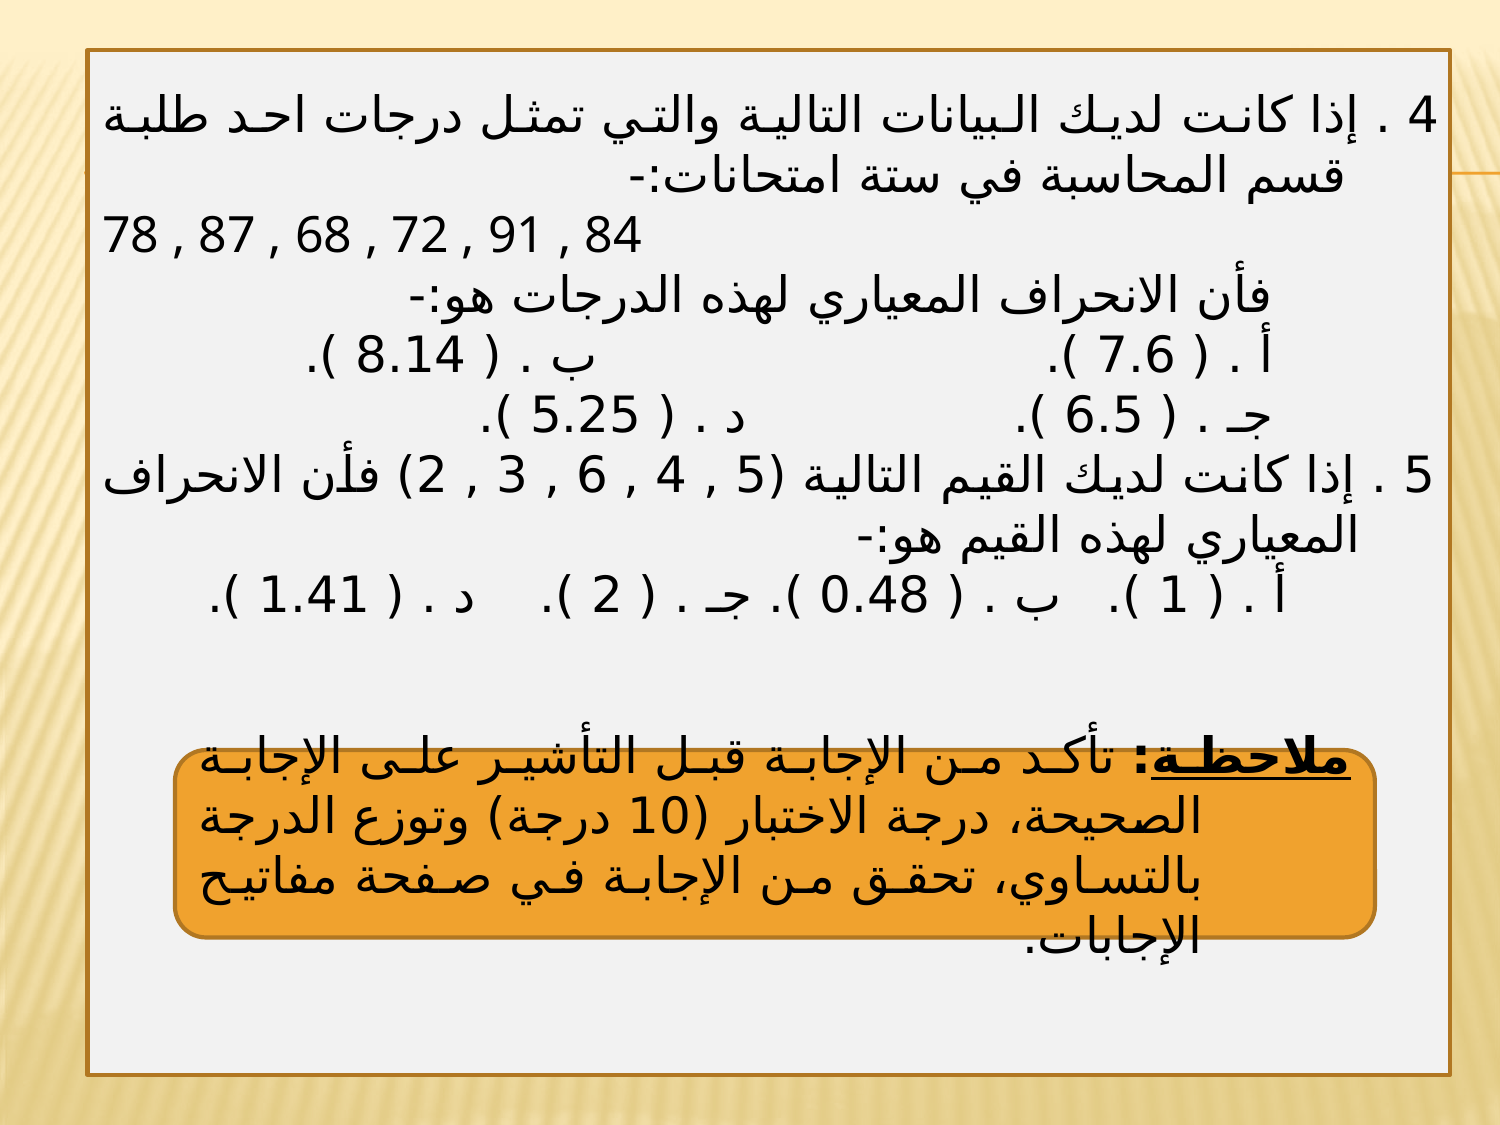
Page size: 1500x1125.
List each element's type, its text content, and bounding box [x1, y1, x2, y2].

text_box 4 . إذا كانت لديك البيانات التالية والتي تمثل درجات احد طلبة قسم المحاسبة في ستة امتحانات:- 78 , 87 , 68 , 72 , 91 , 84 فأن الانحراف المعياري لهذه الدرجات هو:- أ . ( 7.6 ). ب . ( 8.14 ). جـ . ( 6.5 ). د . ( 5.25 ). 5 . إذا كانت لديك القيم التالية (5 , 4 , 6 , 3 , 2) فأن الانحراف المعياري لهذه القيم هو:- أ . ( 1 ). ب . ( 0.48 ). جـ . ( 2 ). د . ( 1.41 ). [85, 48, 1452, 1077]
text_box ملاحظة: تأكد من الإجابة قبل التأشير على الإجابة الصحيحة، درجة الاختبار (10 درجة) وتوزع الدرجة بالتساوي، تحقق من الإجابة في صفحة مفاتيح الإجابات. [172, 747, 1378, 940]
